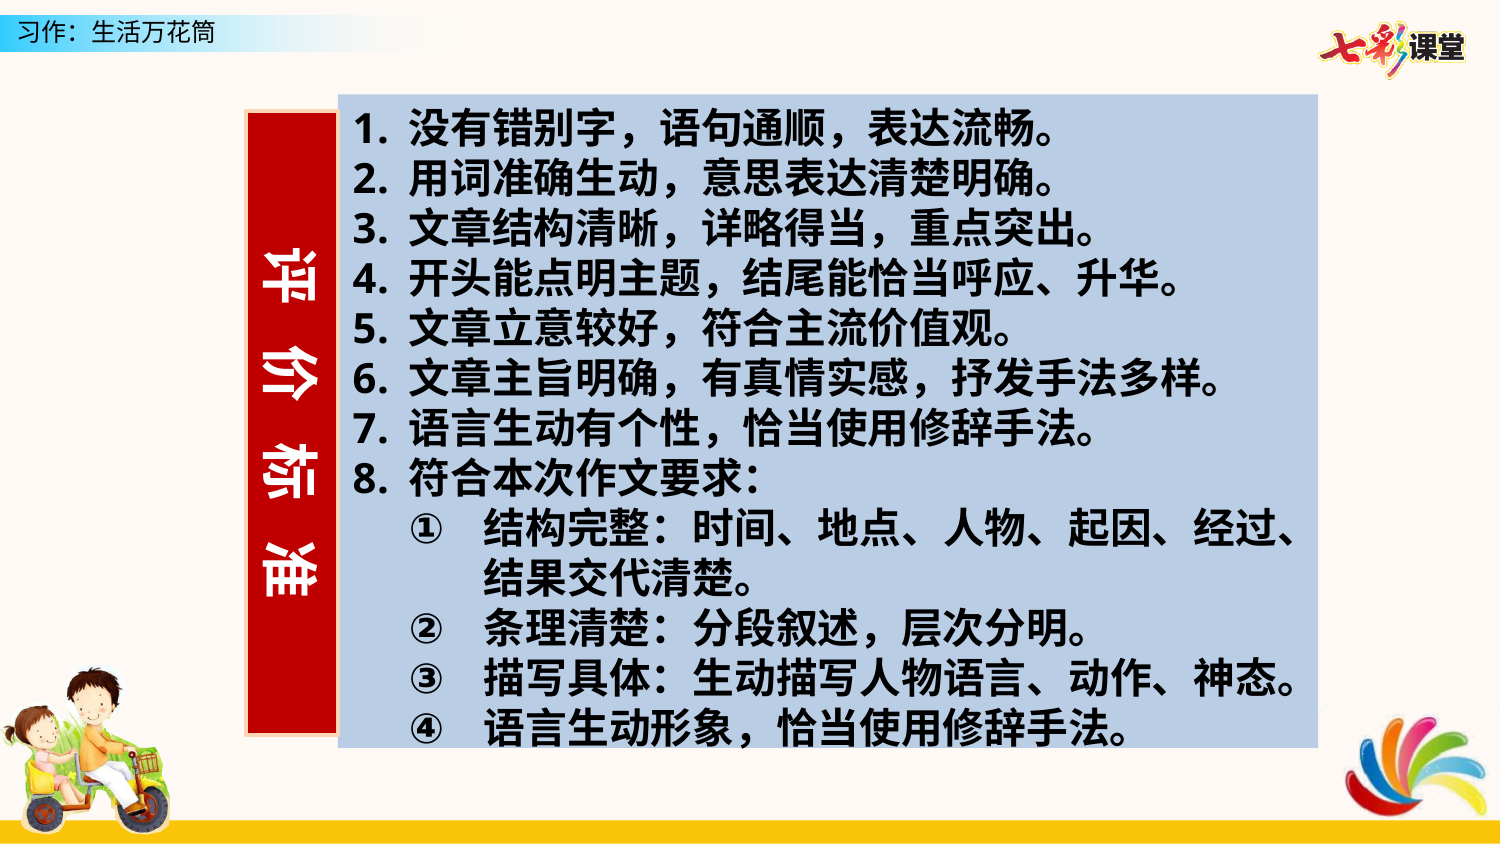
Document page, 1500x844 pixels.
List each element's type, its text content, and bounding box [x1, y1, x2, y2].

picture [1316, 705, 1500, 821]
picture [0, 665, 170, 835]
text_box 评 价 标 准 [244, 109, 340, 737]
picture [1316, 20, 1468, 80]
text_box 没有错别字，语句通顺，表达流畅。 用词准确生动，意思表达清楚明确。 文章结构清晰，详略得当，重点突出。 开头能点明主题，结尾能恰当呼应、升华。 文章立意较好，符合主流价值观。 文章主旨明确，有真情实感，抒发手法多样。 语言生动有个性，恰当使用修辞手法。 符合本次作文要求： 结构完整：时间、地点、人物、起因、经过、结果交代清楚。 条理清楚：分段叙述，层次分明。 描写具体：生动描写人物语言、动作、神态。 语言生动形象，恰当使用修辞手法。 [337, 94, 1319, 748]
